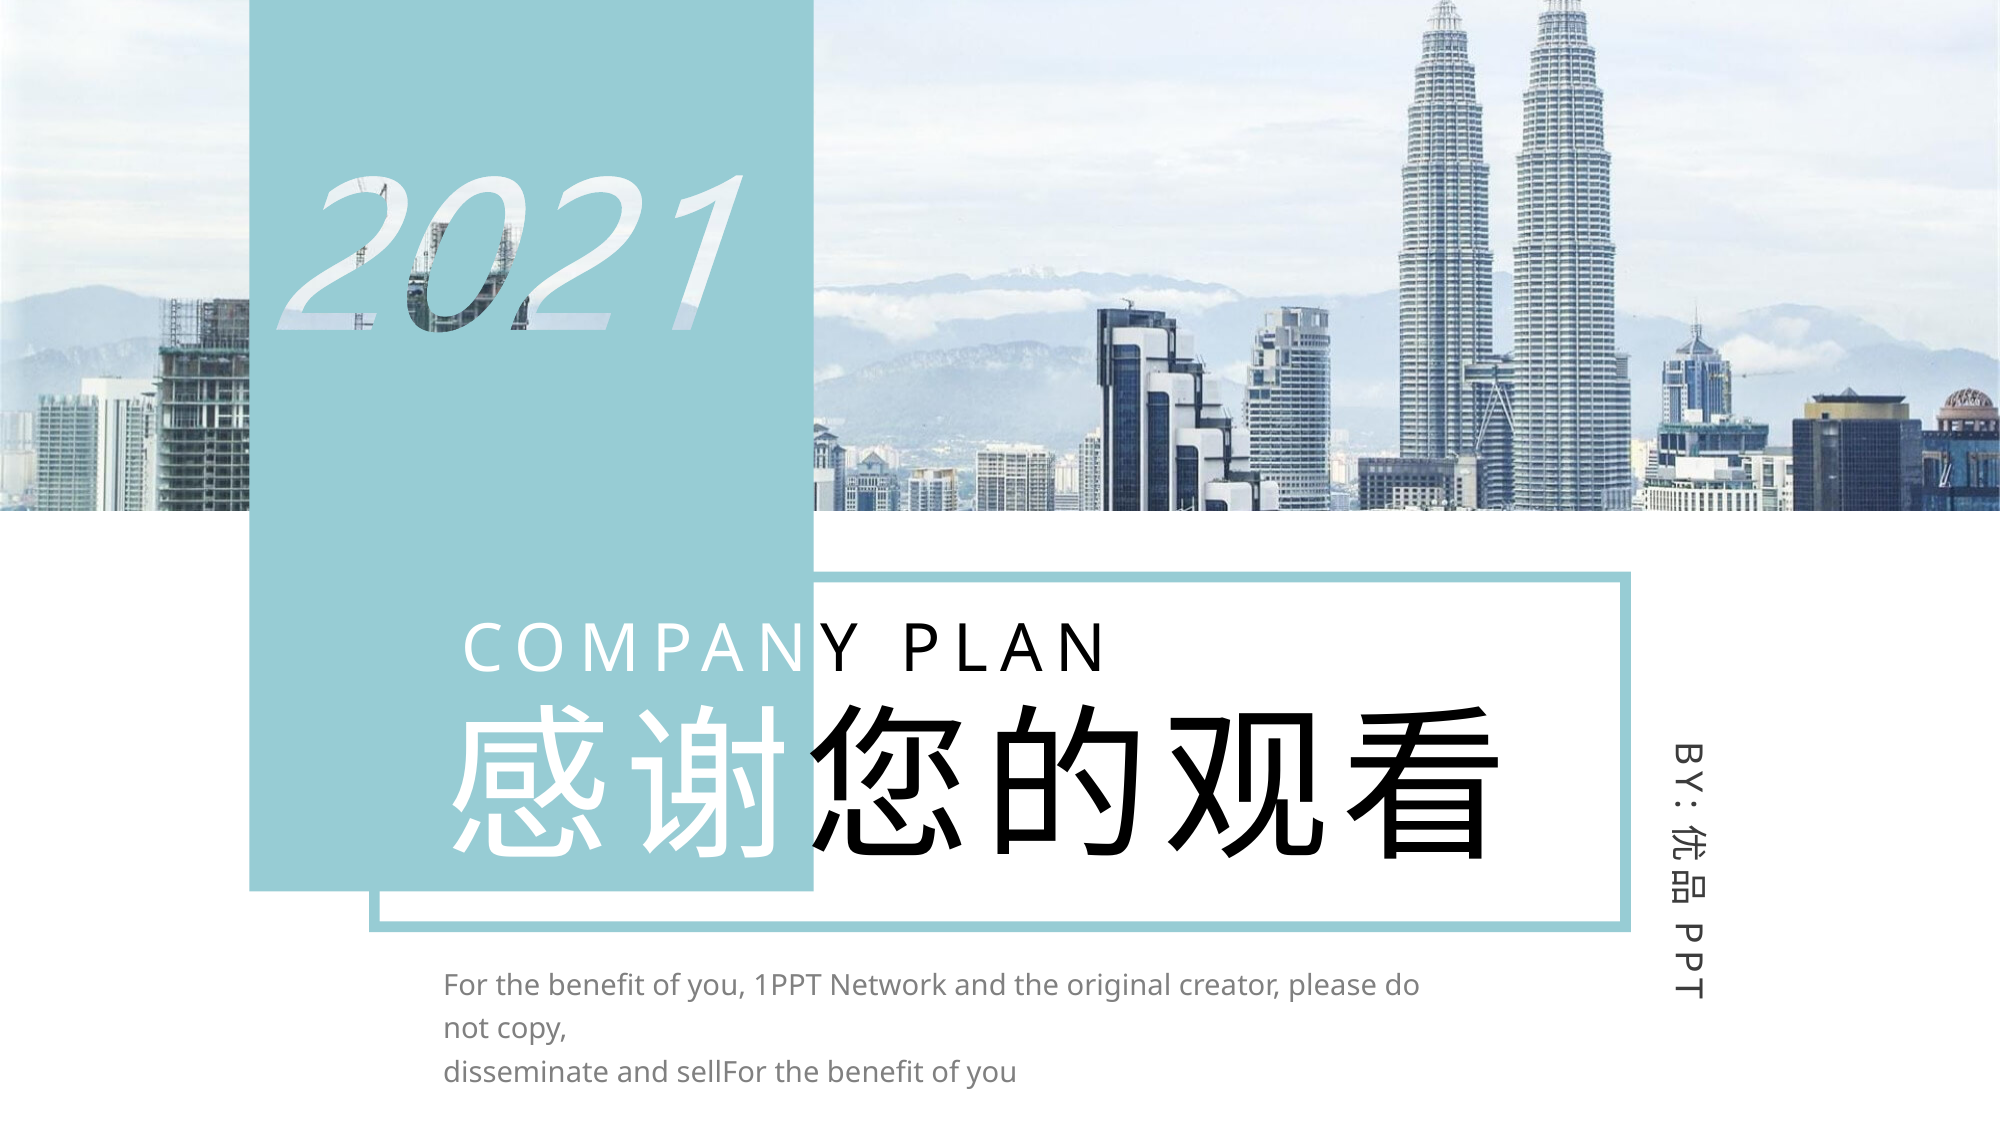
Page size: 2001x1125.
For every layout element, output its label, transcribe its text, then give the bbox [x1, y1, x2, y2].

text_box [0, 0, 249, 511]
text_box [512, 177, 642, 329]
text_box [368, 571, 1632, 933]
text_box [407, 177, 525, 332]
text_box [277, 177, 407, 329]
text_box COMPANY PLAN [446, 597, 1122, 693]
text_box 感谢您的观看 [430, 671, 1524, 887]
text_box BY:优品PPT [1660, 726, 1732, 1098]
text_box For the benefit of you, 1PPT Network and the original creator, please do not copy, disseminate and sellFor the benefit of you [428, 950, 1474, 1096]
text_box [673, 176, 742, 329]
text_box [814, 0, 2000, 511]
text_box [249, 0, 814, 892]
